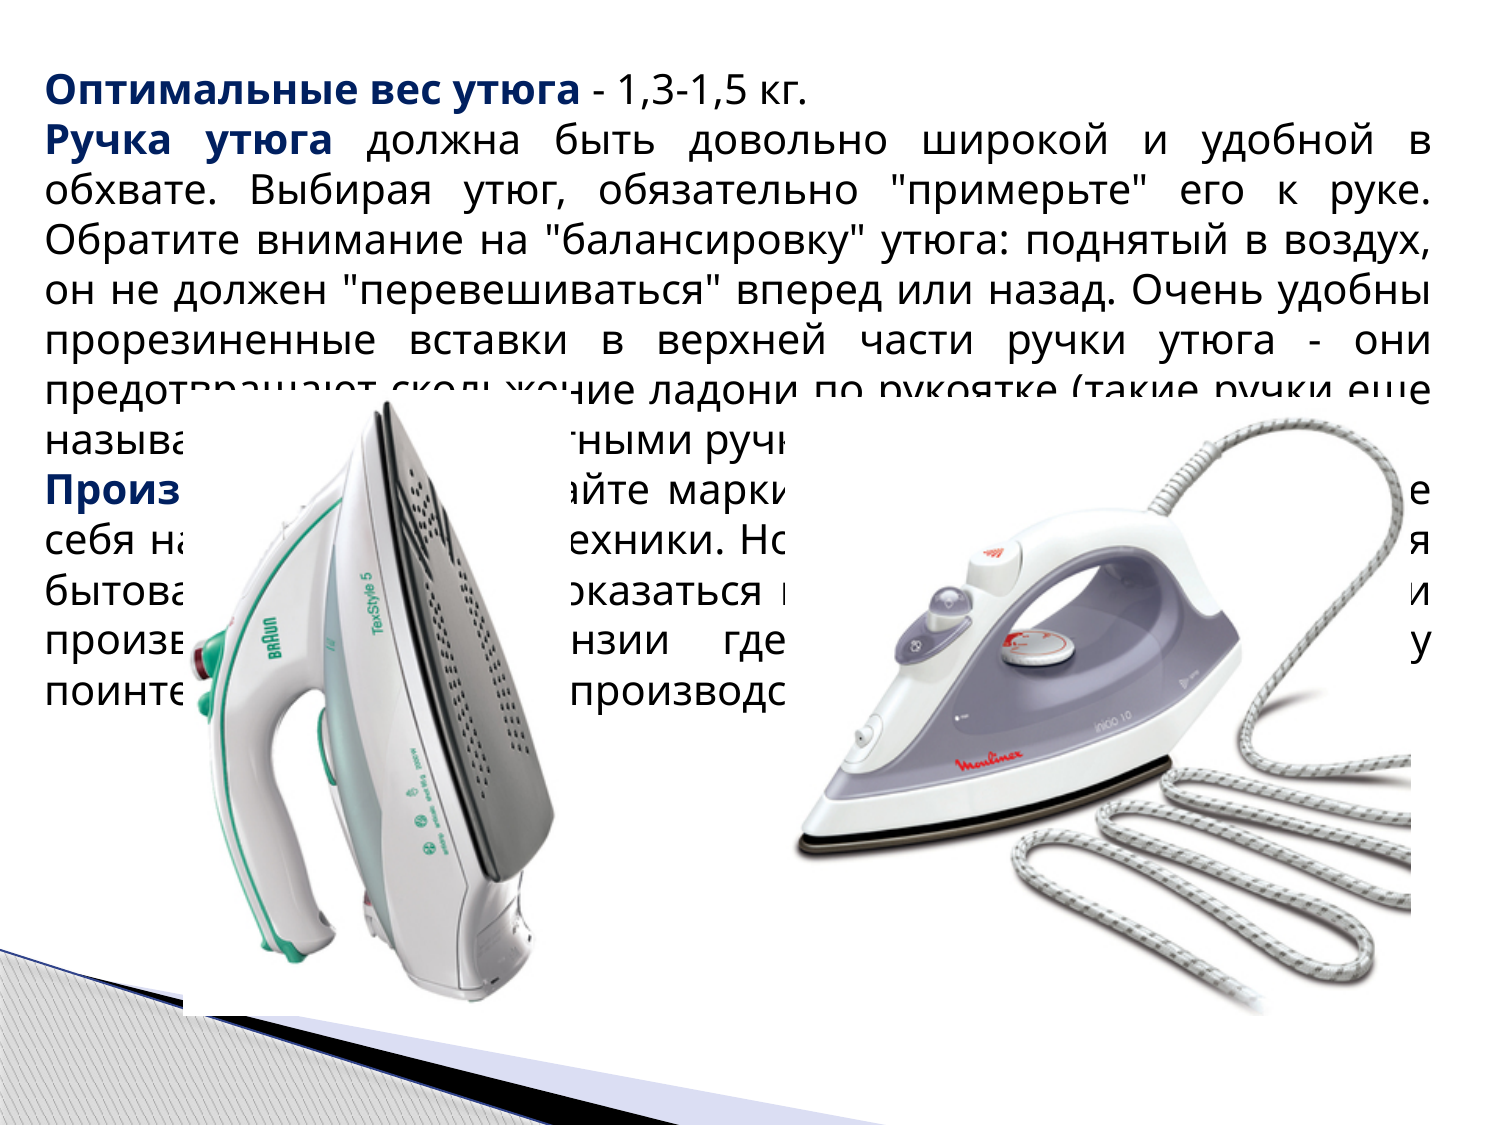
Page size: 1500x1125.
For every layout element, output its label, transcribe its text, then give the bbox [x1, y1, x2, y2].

picture [785, 396, 1411, 1017]
picture [182, 390, 571, 1017]
text_box Оптимальные вес утюга - 1,3-1,5 кг. Ручка утюга должна быть довольно широкой и удобной в обхвате. Выбирая утюг, обязательно "примерьте" его к руке. Обратите внимание на "балансировку" утюга: поднятый в воздух, он не должен "перевешиваться" вперед или назад. Очень удобны прорезиненные вставки в верхней части ручки утюга - они предотвращают скольжение ладони по рукоятке (такие ручки еще называют двухкомпонентными ручками "soft-touch"). Производитель. Выбирайте марки, хорошо зарекомендовавшие себя на рынке бытовой техники. Но помните, что даже брендовая бытовая техника может оказаться ненадлежащего качества, если произведена по лицензии где-нибудь в Китае. Поэтому поинтересуйтесь местом производства. [29, 55, 1447, 771]
